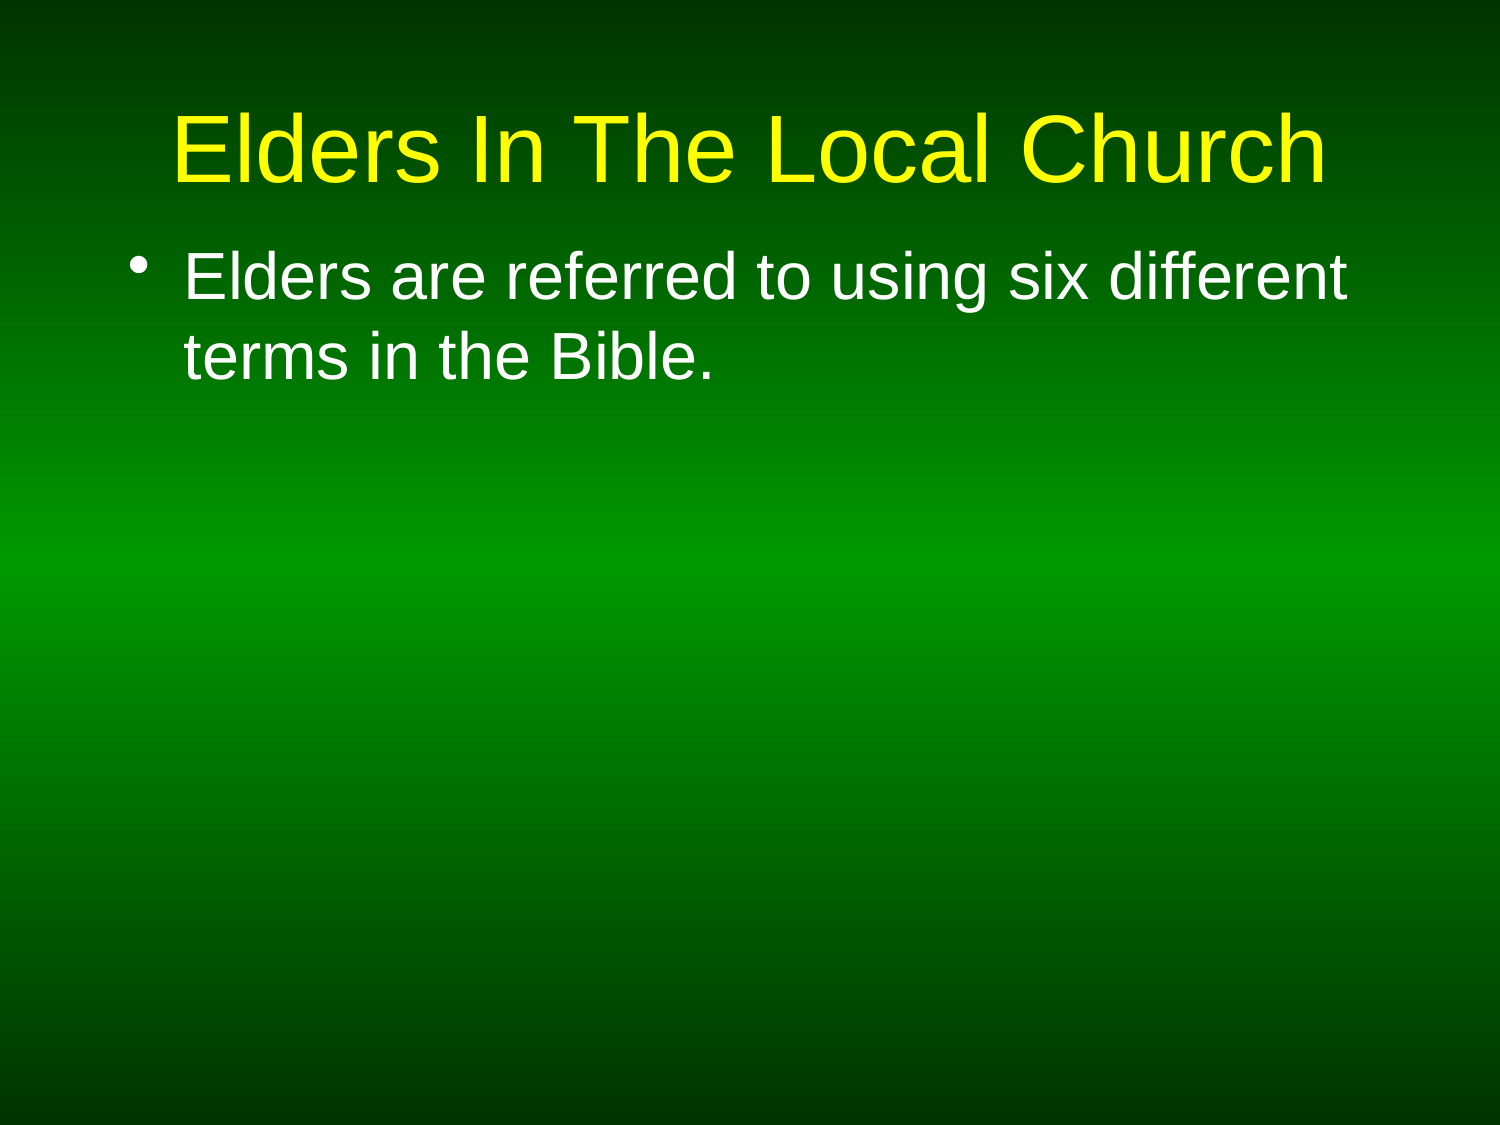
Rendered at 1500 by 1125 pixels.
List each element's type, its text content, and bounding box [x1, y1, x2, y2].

list Elders are referred to using six different terms in the Bible. [112, 224, 1463, 1088]
title Elders In The Local Church [37, 50, 1463, 238]
